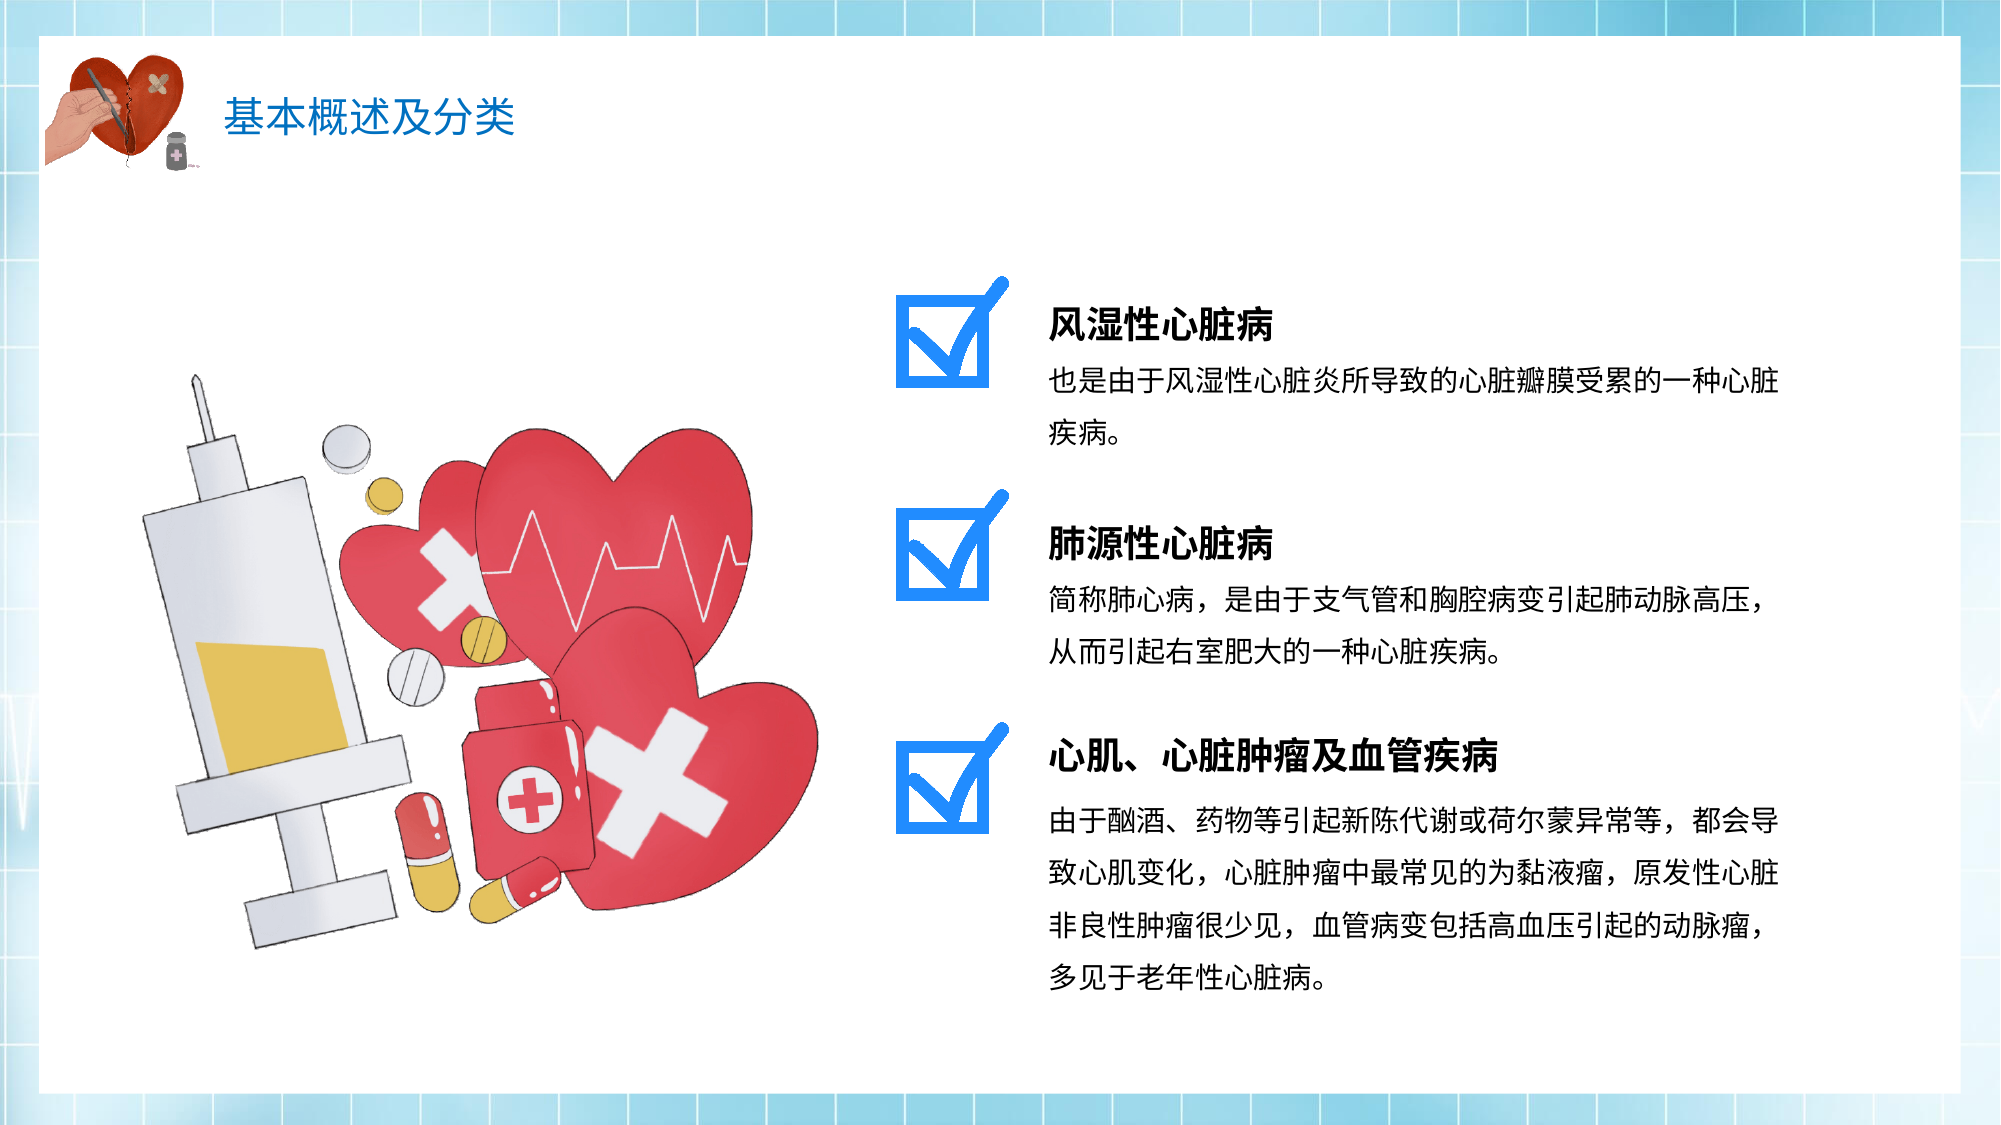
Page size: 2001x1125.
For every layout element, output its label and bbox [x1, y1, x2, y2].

text_box [939, 485, 1013, 595]
text_box [939, 272, 1013, 382]
text_box [1034, 503, 1804, 673]
text_box [1034, 724, 1804, 1000]
text_box [939, 718, 1013, 828]
picture [0, 0, 2000, 1125]
text_box [1034, 284, 1804, 453]
